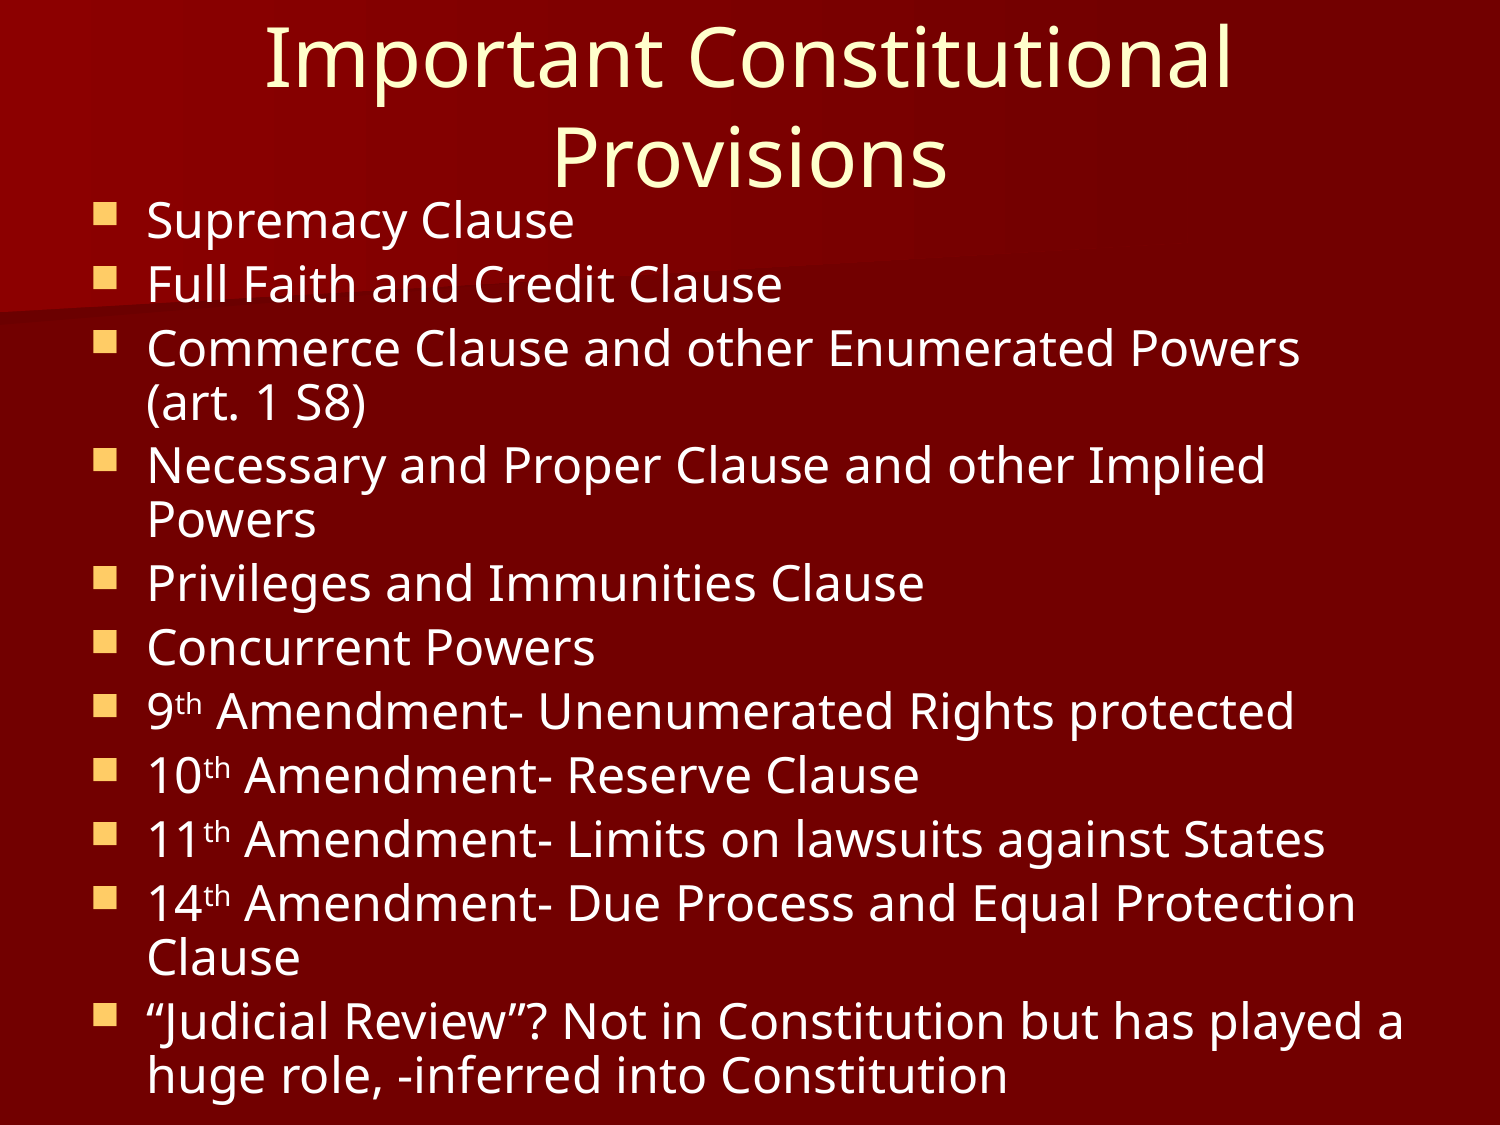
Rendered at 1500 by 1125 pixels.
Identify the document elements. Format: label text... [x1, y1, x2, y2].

title Important Constitutional Provisions [74, 44, 1426, 163]
list Supremacy Clause Full Faith and Credit Clause Commerce Clause and other Enumerated Powers (art. 1 S8) Necessary and Proper Clause and other Implied Powers Privileges and Immunities Clause Concurrent Powers 9th Amendment- Unenumerated Rights protected 10th Amendment- Reserve Clause 11th Amendment- Limits on lawsuits against States 14th Amendment- Due Process and Equal Protection Clause “Judicial Review”? Not in Constitution but has played a huge role, -inferred into Constitution [74, 187, 1426, 1101]
